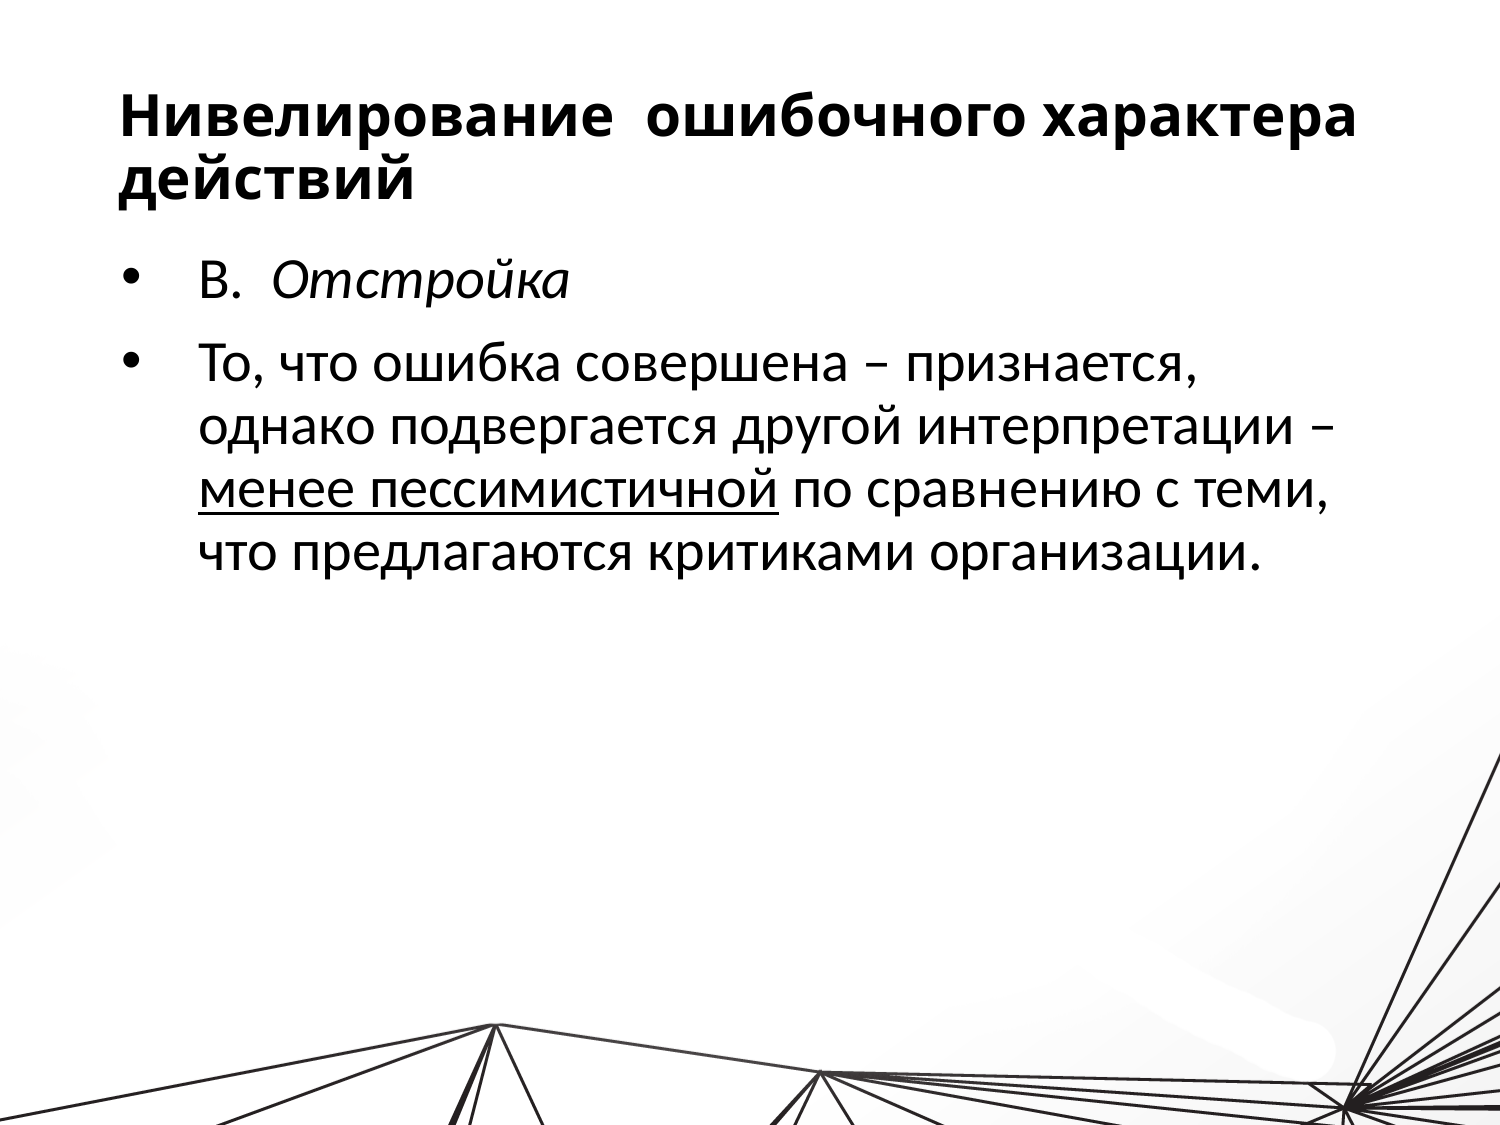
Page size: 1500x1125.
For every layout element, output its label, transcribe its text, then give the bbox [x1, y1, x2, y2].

list B. Отстройка То, что ошибка совершена – признается, однако подвергается другой интерпретации – менее пессимистичной по сравнению с теми, что предлагаются критиками организации. [105, 240, 1398, 1014]
picture [0, 0, 1500, 1125]
title Нивелирование ошибочного характера действий [102, 0, 1398, 220]
